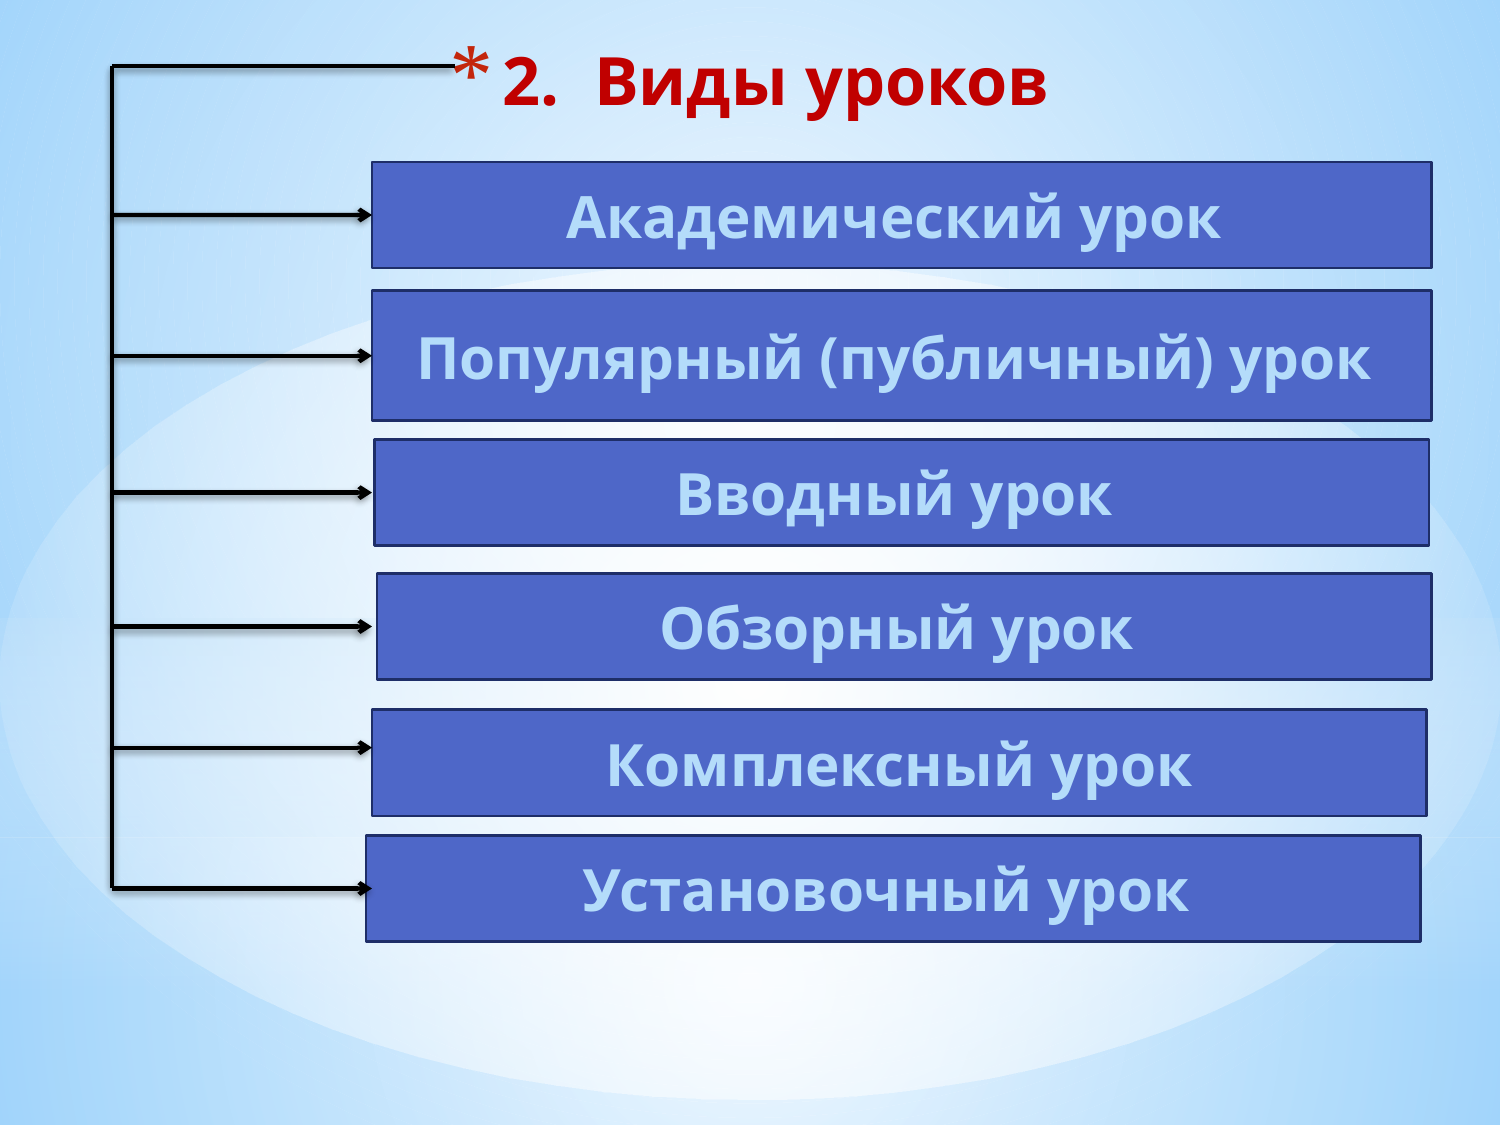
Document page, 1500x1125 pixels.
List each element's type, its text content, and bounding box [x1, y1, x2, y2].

text_box Обзорный урок [376, 572, 1433, 681]
text_box Комплексный урок [371, 708, 1428, 817]
text_box Вводный урок [373, 438, 1430, 547]
text_box Установочный урок [365, 834, 1422, 943]
title 2. Виды уроков [53, 30, 1447, 126]
text_box Популярный (публичный) урок [371, 289, 1433, 422]
text_box Академический урок [371, 161, 1433, 269]
